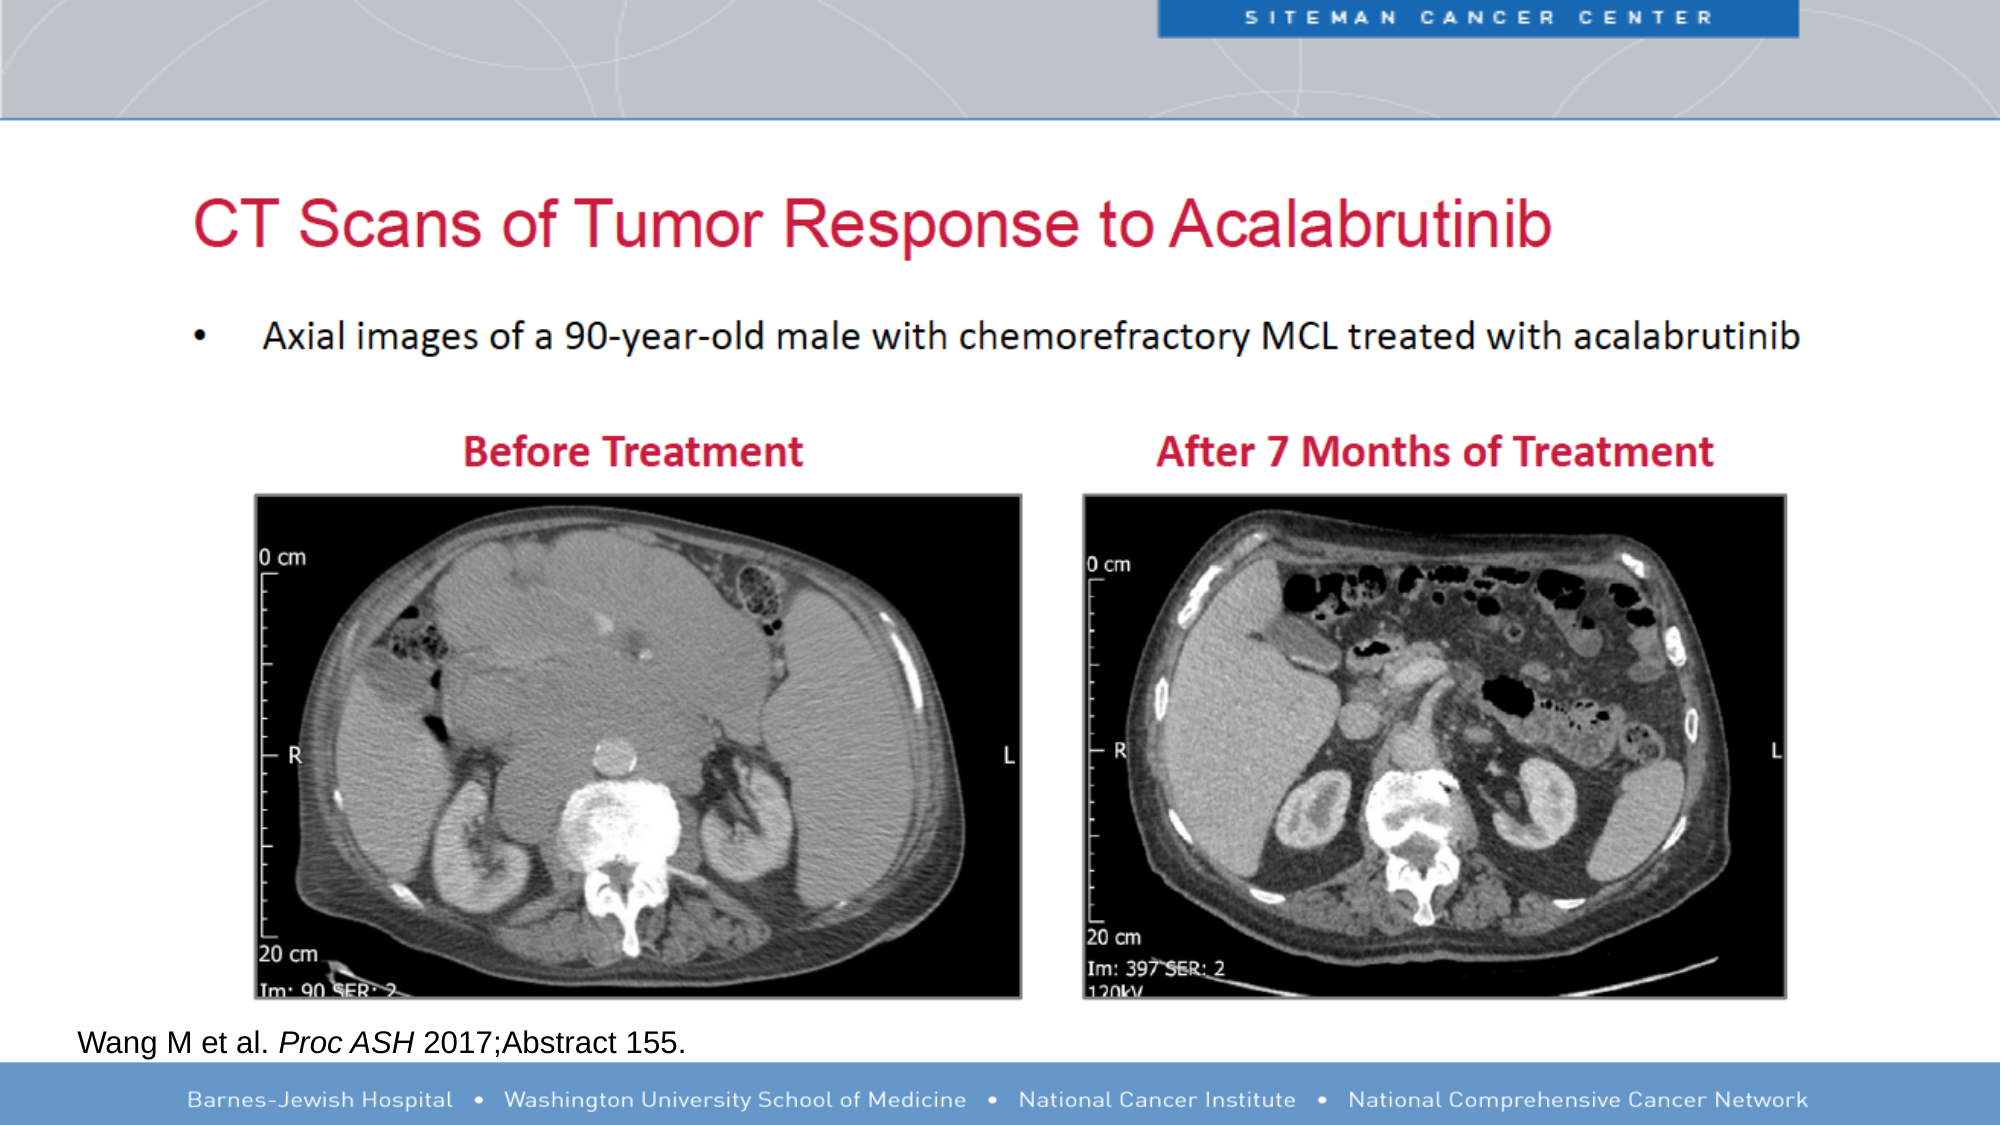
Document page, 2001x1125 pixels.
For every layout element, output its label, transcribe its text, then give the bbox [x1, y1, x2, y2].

text_box Wang M et al. Proc ASH 2017;Abstract 155. [62, 1014, 1000, 1067]
picture [162, 1074, 1838, 1125]
picture [0, 0, 2000, 125]
picture [162, 162, 1847, 1045]
